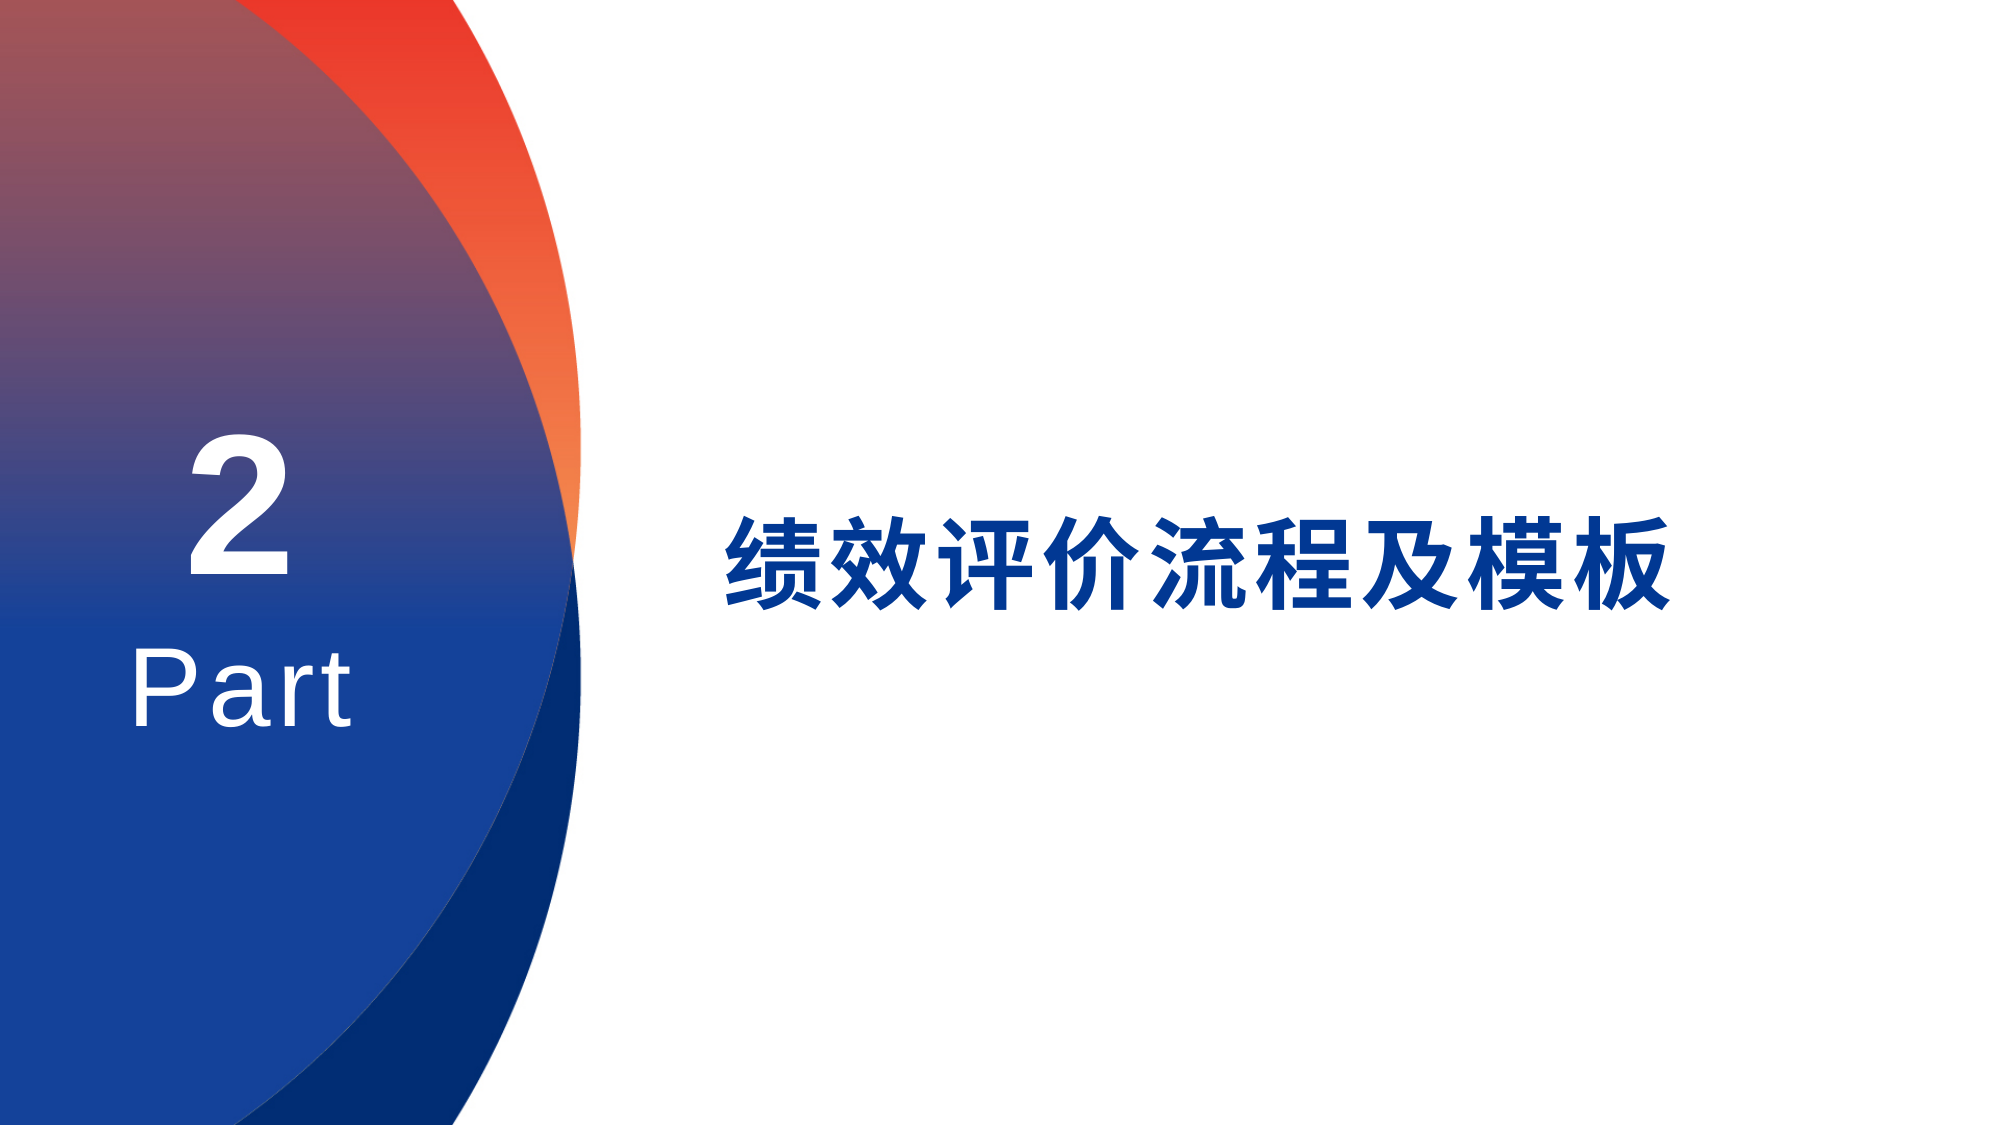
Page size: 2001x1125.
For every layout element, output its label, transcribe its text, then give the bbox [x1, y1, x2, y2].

picture [0, 0, 2000, 1125]
text_box 2 Part [88, 383, 391, 740]
text_box 绩效评价流程及模板 [708, 484, 1803, 639]
